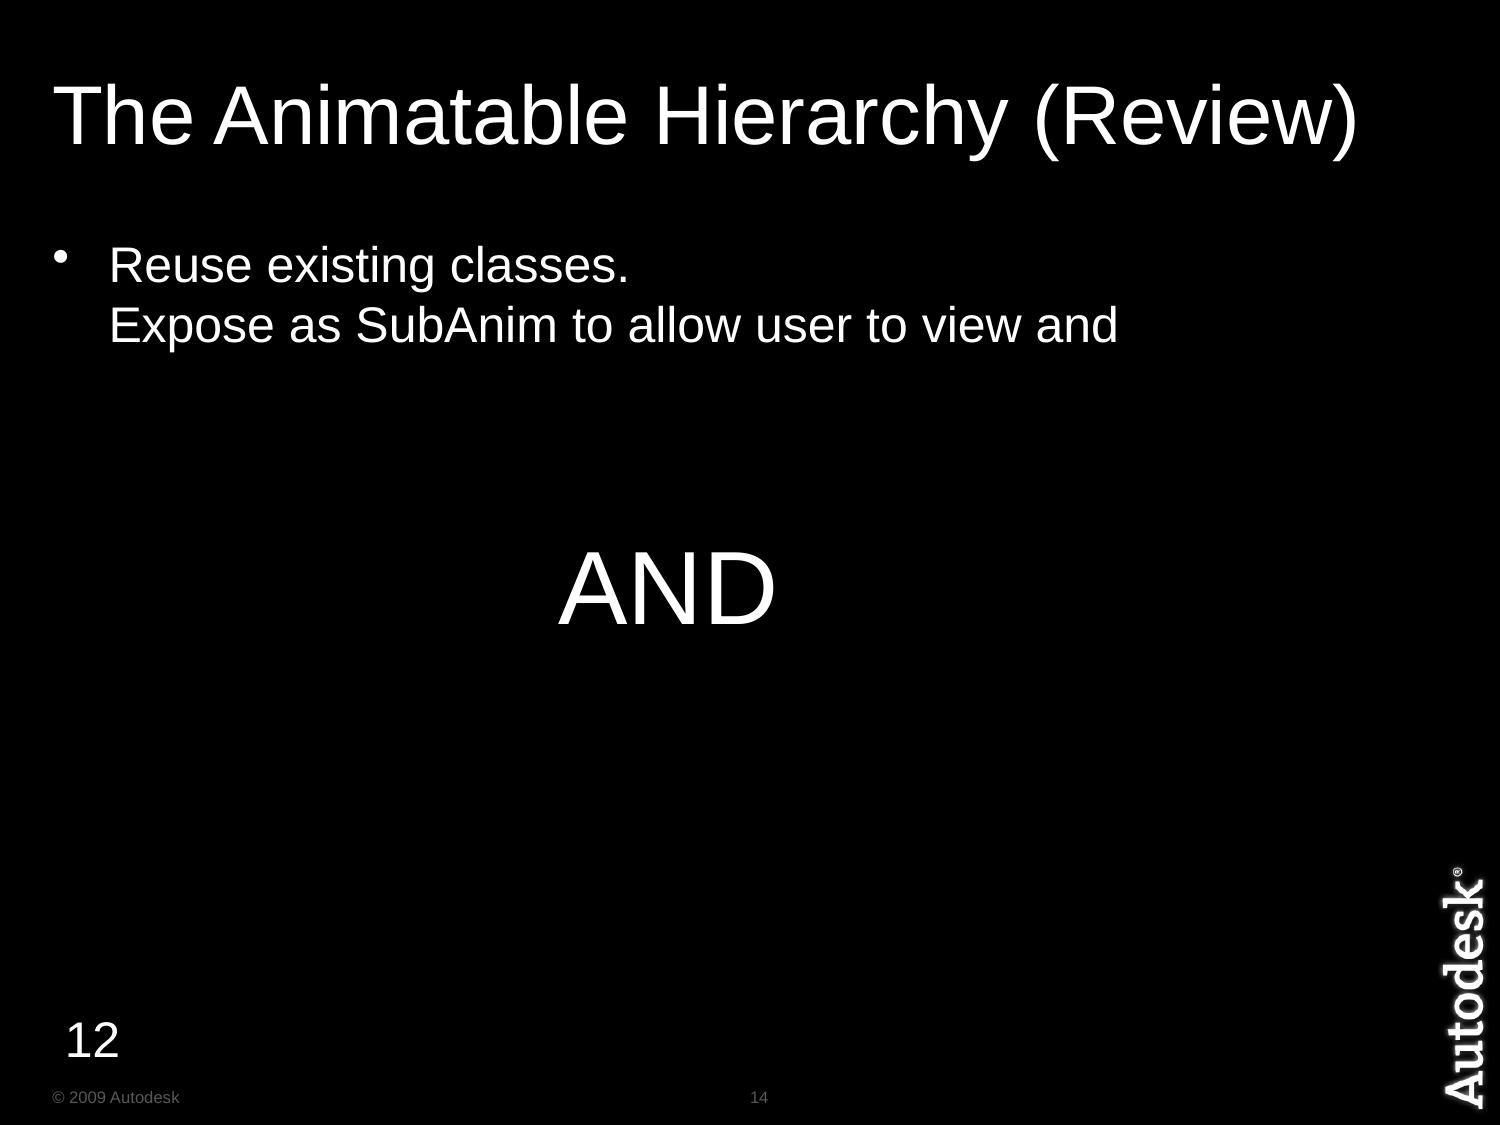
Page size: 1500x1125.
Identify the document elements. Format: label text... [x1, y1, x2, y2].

title The Animatable Hierarchy (Review) [52, 22, 1401, 211]
picture [1402, 0, 1500, 1125]
list Reuse existing classes. Expose as SubAnim to allow user to view and AND [52, 231, 1401, 1073]
text_box 12 [49, 999, 138, 1075]
